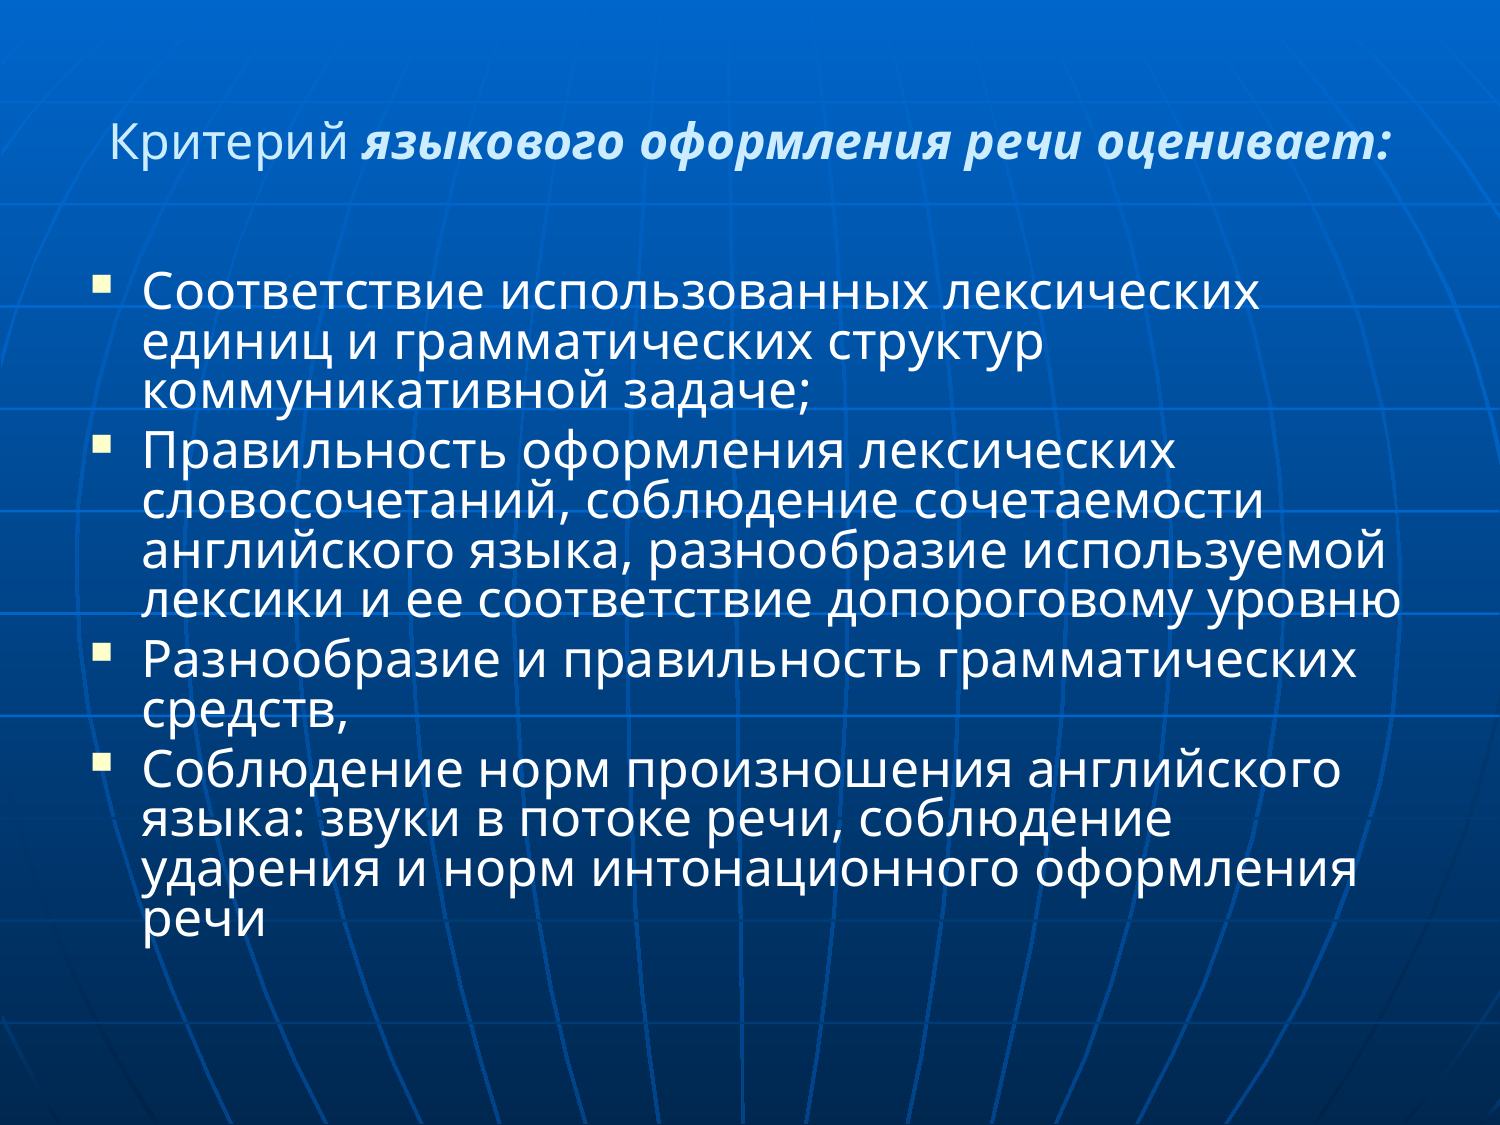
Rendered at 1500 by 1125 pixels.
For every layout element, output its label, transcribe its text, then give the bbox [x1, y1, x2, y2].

title Критерий языкового оформления речи оценивает: [74, 45, 1426, 233]
list Соответствие использованных лексических единиц и грамматических структур коммуникативной задаче; Правильность оформления лексических словосочетаний, соблюдение сочетаемости английского языка, разнообразие используемой лексики и ее соответствие допороговому уровню Разнообразие и правильность грамматических средств, Соблюдение норм произношения английского языка: звуки в потоке речи, соблюдение ударения и норм интонационного оформления речи [74, 262, 1426, 1006]
